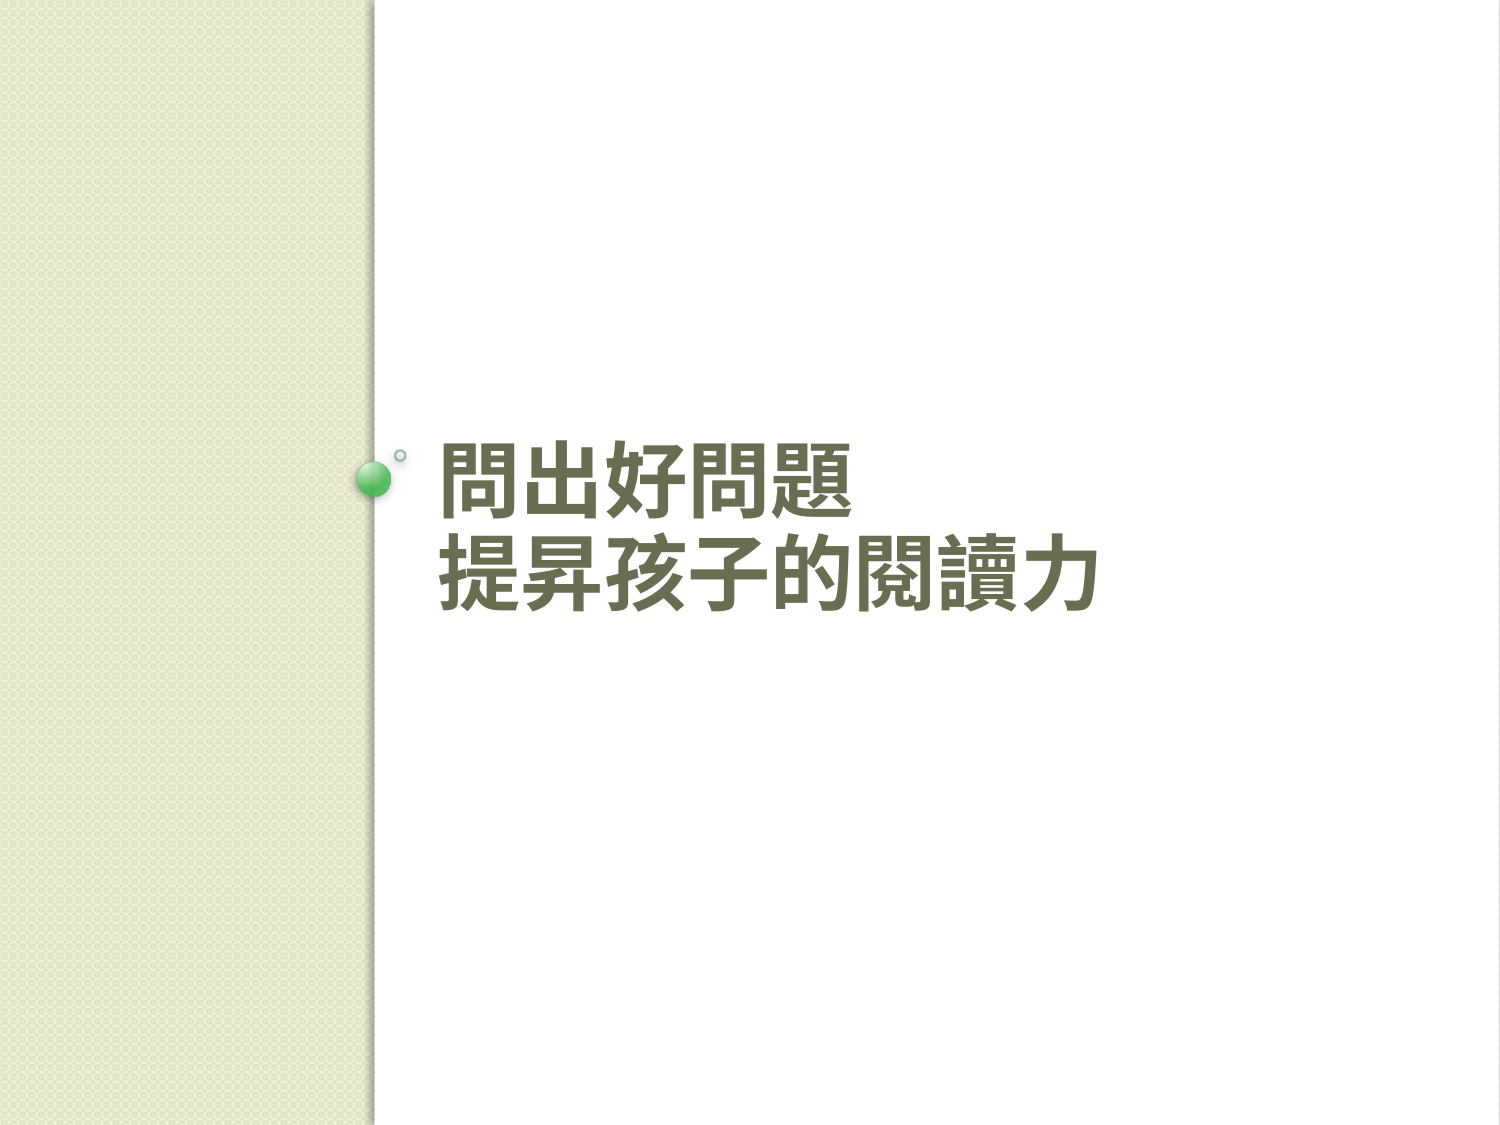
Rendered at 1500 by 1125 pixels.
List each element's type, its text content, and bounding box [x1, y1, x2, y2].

title 問出好問題 提昇孩子的閱讀力 [422, 426, 1473, 802]
